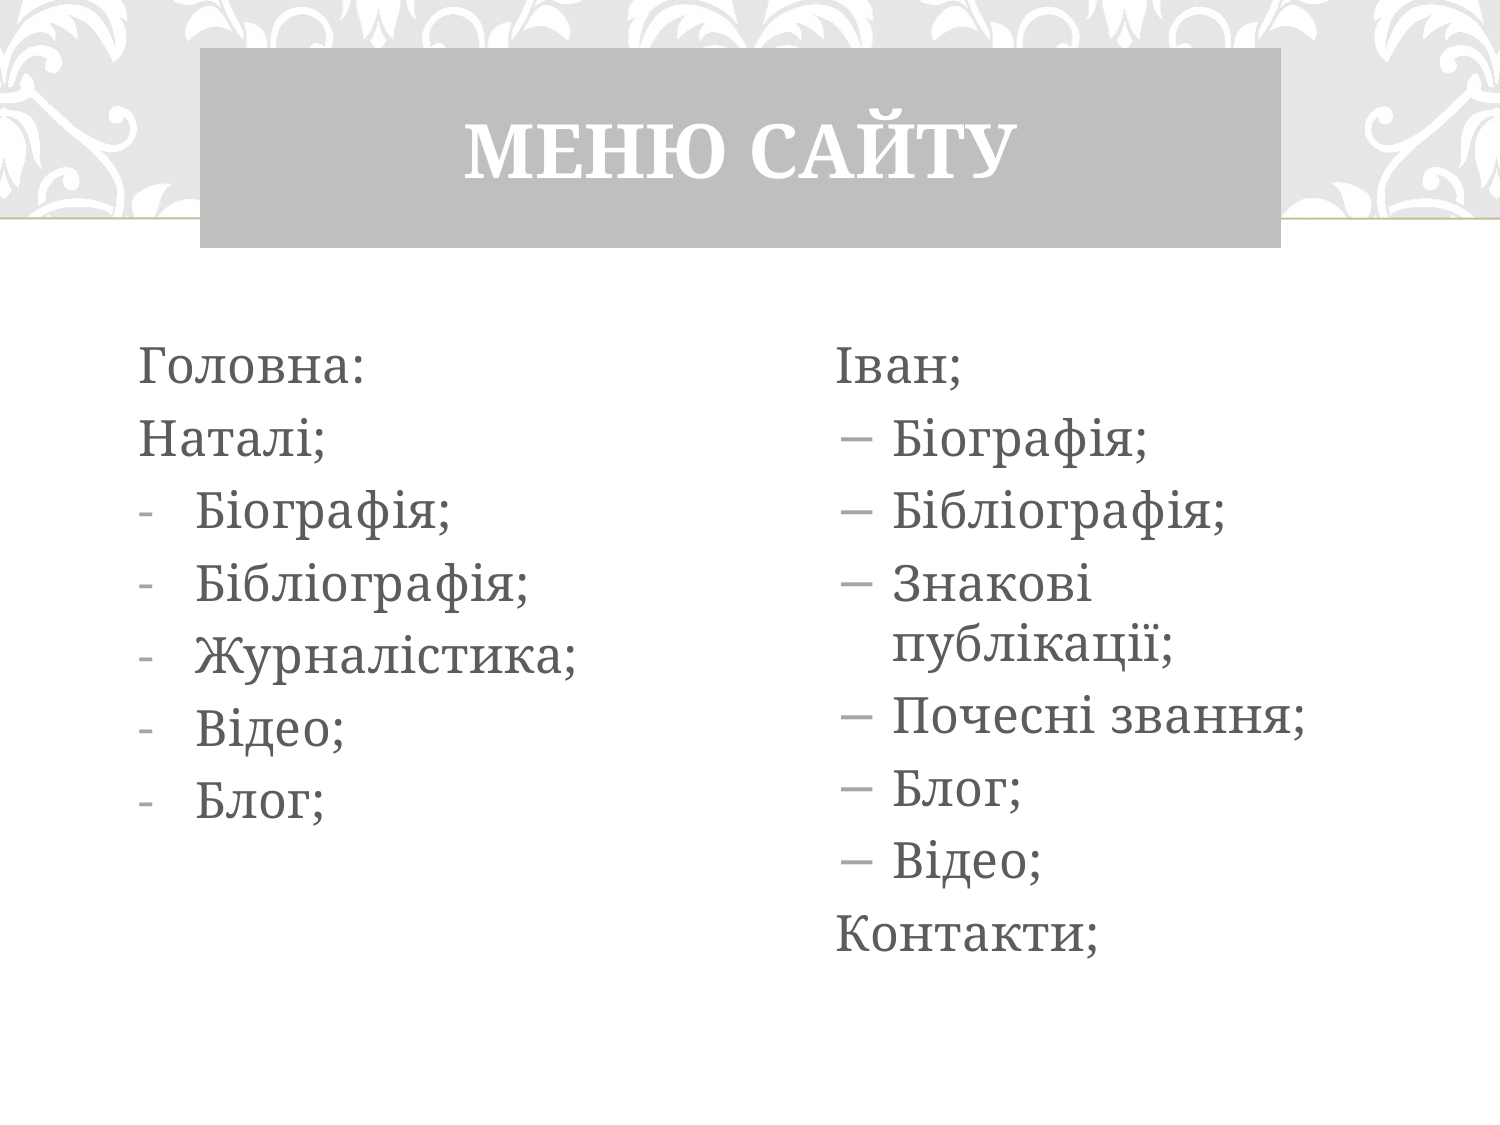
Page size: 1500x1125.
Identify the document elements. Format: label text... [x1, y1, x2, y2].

list Головна: Наталі; Біографія; Бібліографія; Журналістика; Відео; Блог; [123, 326, 656, 995]
title Меню сайту [200, 48, 1281, 248]
text_box Іван; Біографія; Бібліографія; Знакові публікації; Почесні звання; Блог; Відео; Контакти; [820, 326, 1353, 995]
